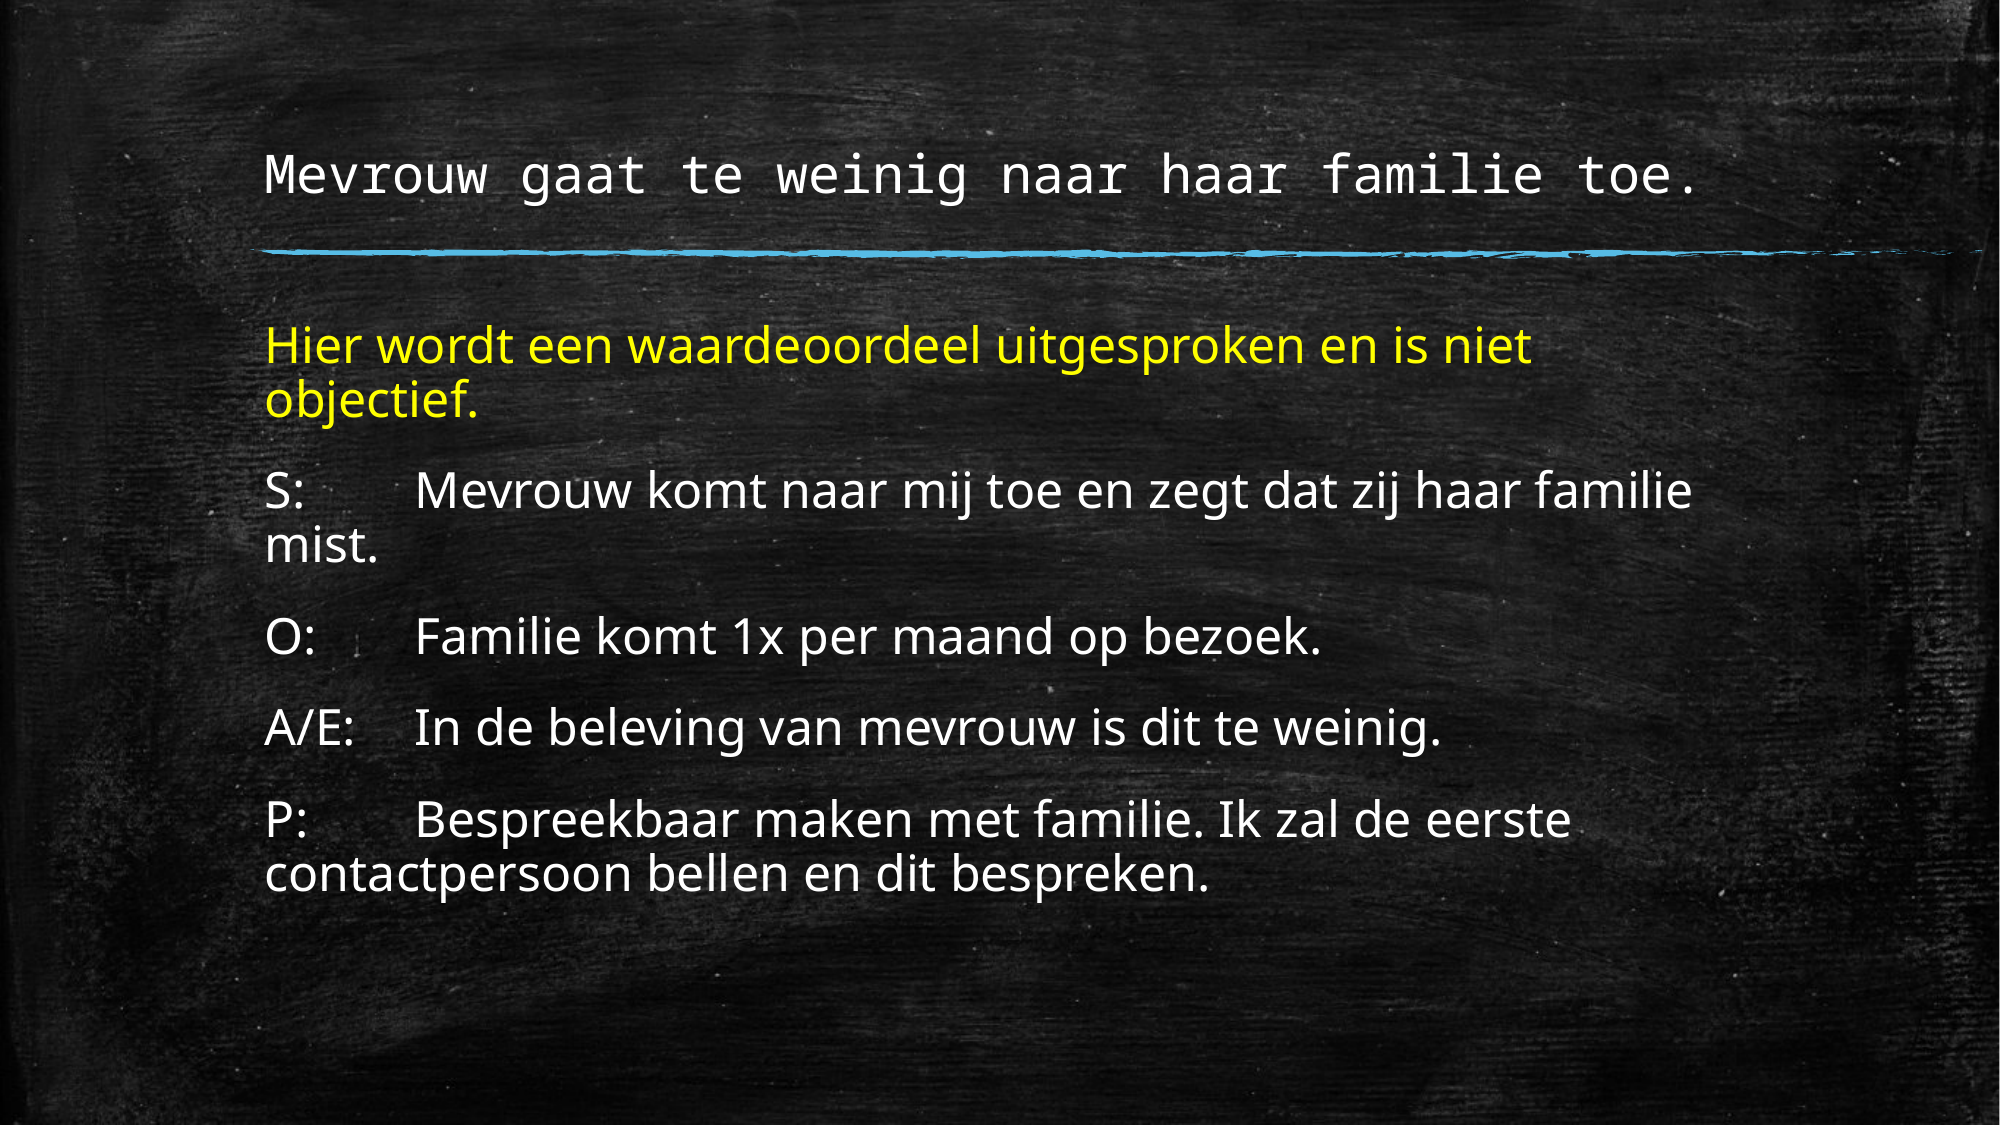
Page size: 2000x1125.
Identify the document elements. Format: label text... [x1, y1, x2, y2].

title Mevrouw gaat te weinig naar haar familie toe. [249, 45, 1750, 213]
list Hier wordt een waardeoordeel uitgesproken en is niet objectief. S: Mevrouw komt naar mij toe en zegt dat zij haar familie mist. O: Familie komt 1x per maand op bezoek. A/E: In de beleving van mevrouw is dit te weinig. P: Bespreekbaar maken met familie. Ik zal de eerste contactpersoon bellen en dit bespreken. [249, 312, 1750, 1013]
